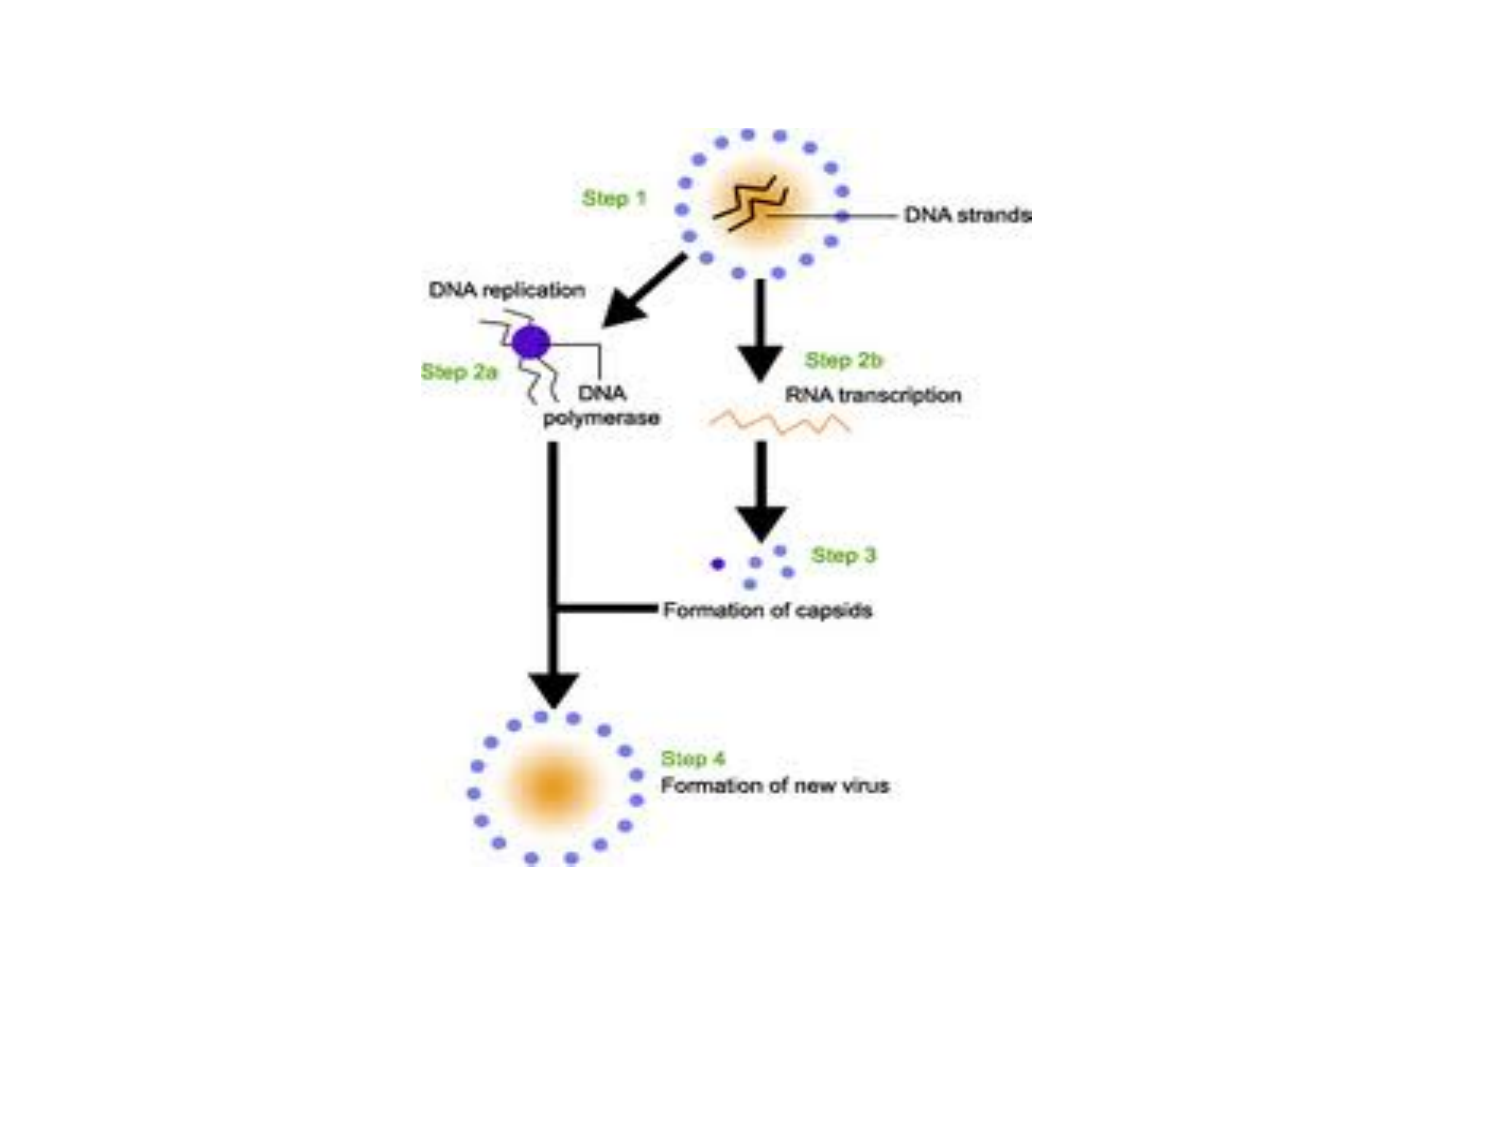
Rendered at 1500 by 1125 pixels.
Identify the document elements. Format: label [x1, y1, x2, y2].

list [421, 128, 1032, 868]
